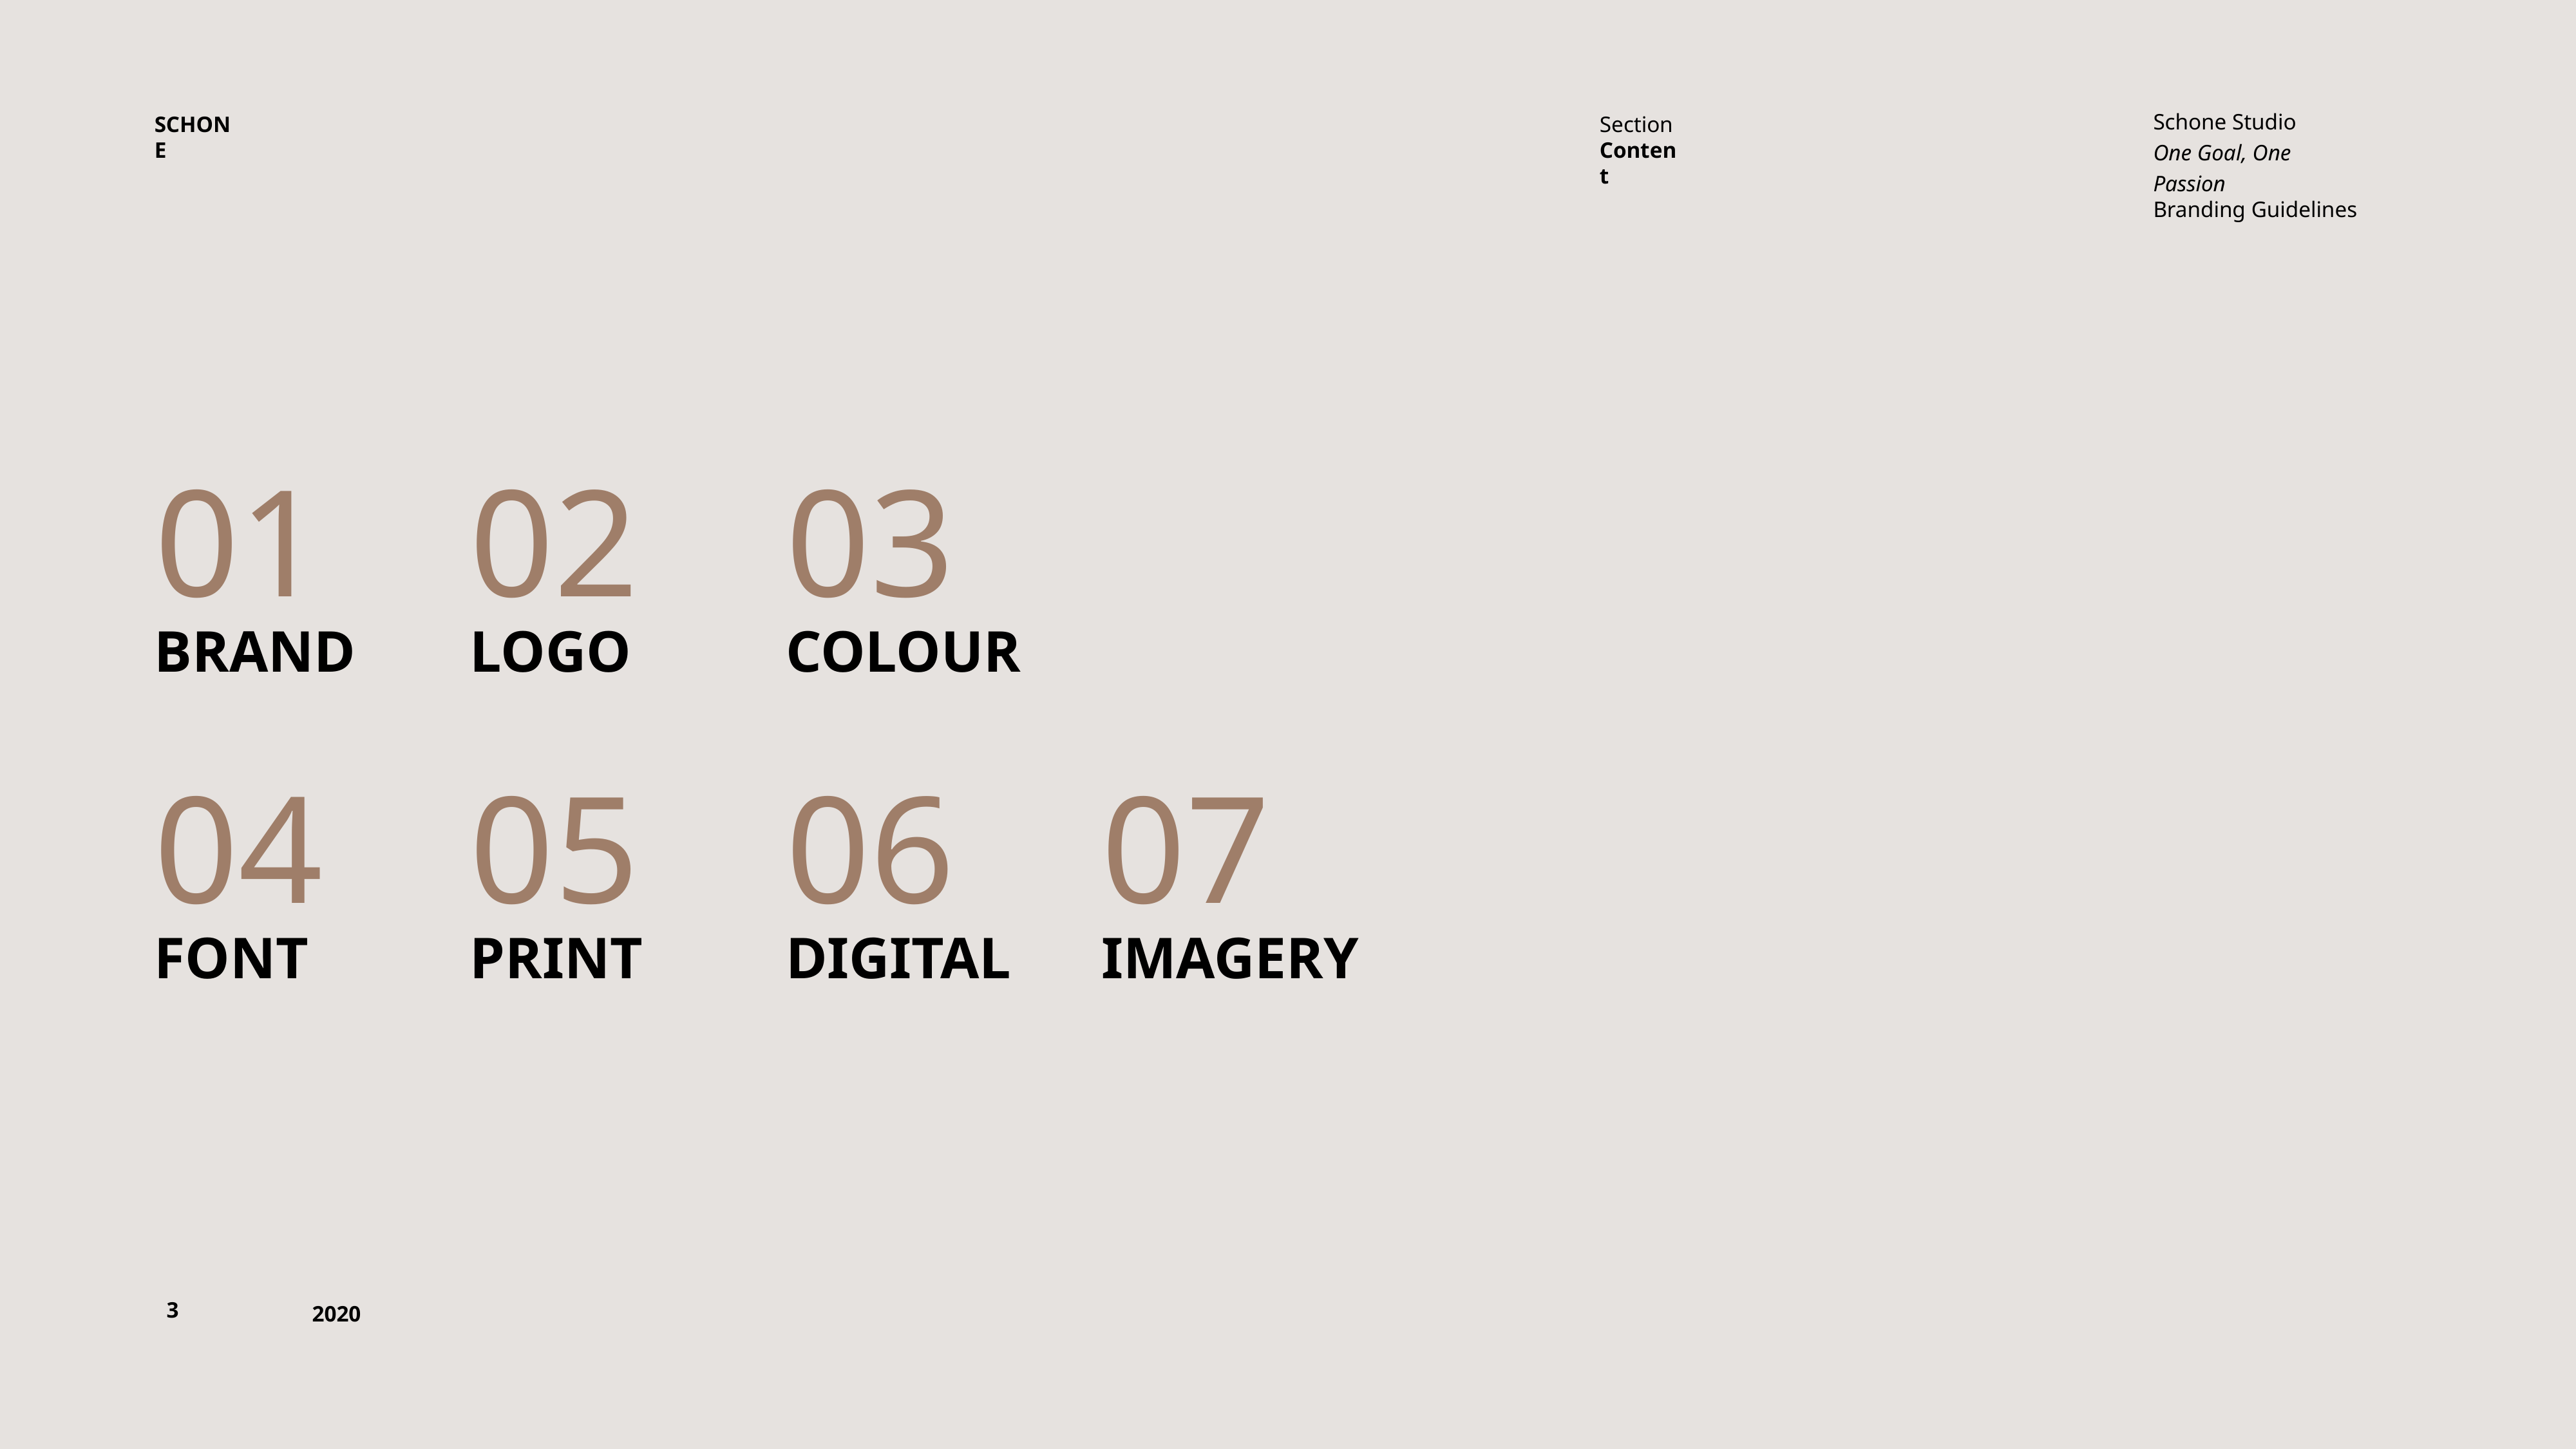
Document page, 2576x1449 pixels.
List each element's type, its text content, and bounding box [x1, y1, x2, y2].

text_box 02 [462, 461, 653, 608]
text_box Imagery [1094, 914, 1410, 998]
text_box Print [462, 914, 778, 998]
text_box Colour [778, 608, 1094, 691]
text_box 07 [1094, 768, 1284, 914]
list SCHONE [146, 116, 249, 158]
text_box Digital [778, 914, 1094, 998]
text_box 05 [462, 768, 653, 914]
list 2020 [304, 1293, 371, 1334]
text_box 01 [147, 461, 337, 608]
slide_number 3 [158, 1293, 187, 1334]
list Section Content [1591, 116, 1685, 184]
text_box 06 [778, 768, 969, 914]
text_box 03 [778, 461, 969, 608]
text_box Logo [462, 608, 778, 691]
text_box Font [146, 914, 462, 998]
text_box Brand [147, 608, 462, 691]
list Schone Studio One Goal, One Passion Branding Guidelines [2145, 116, 2371, 214]
text_box 04 [146, 768, 337, 914]
